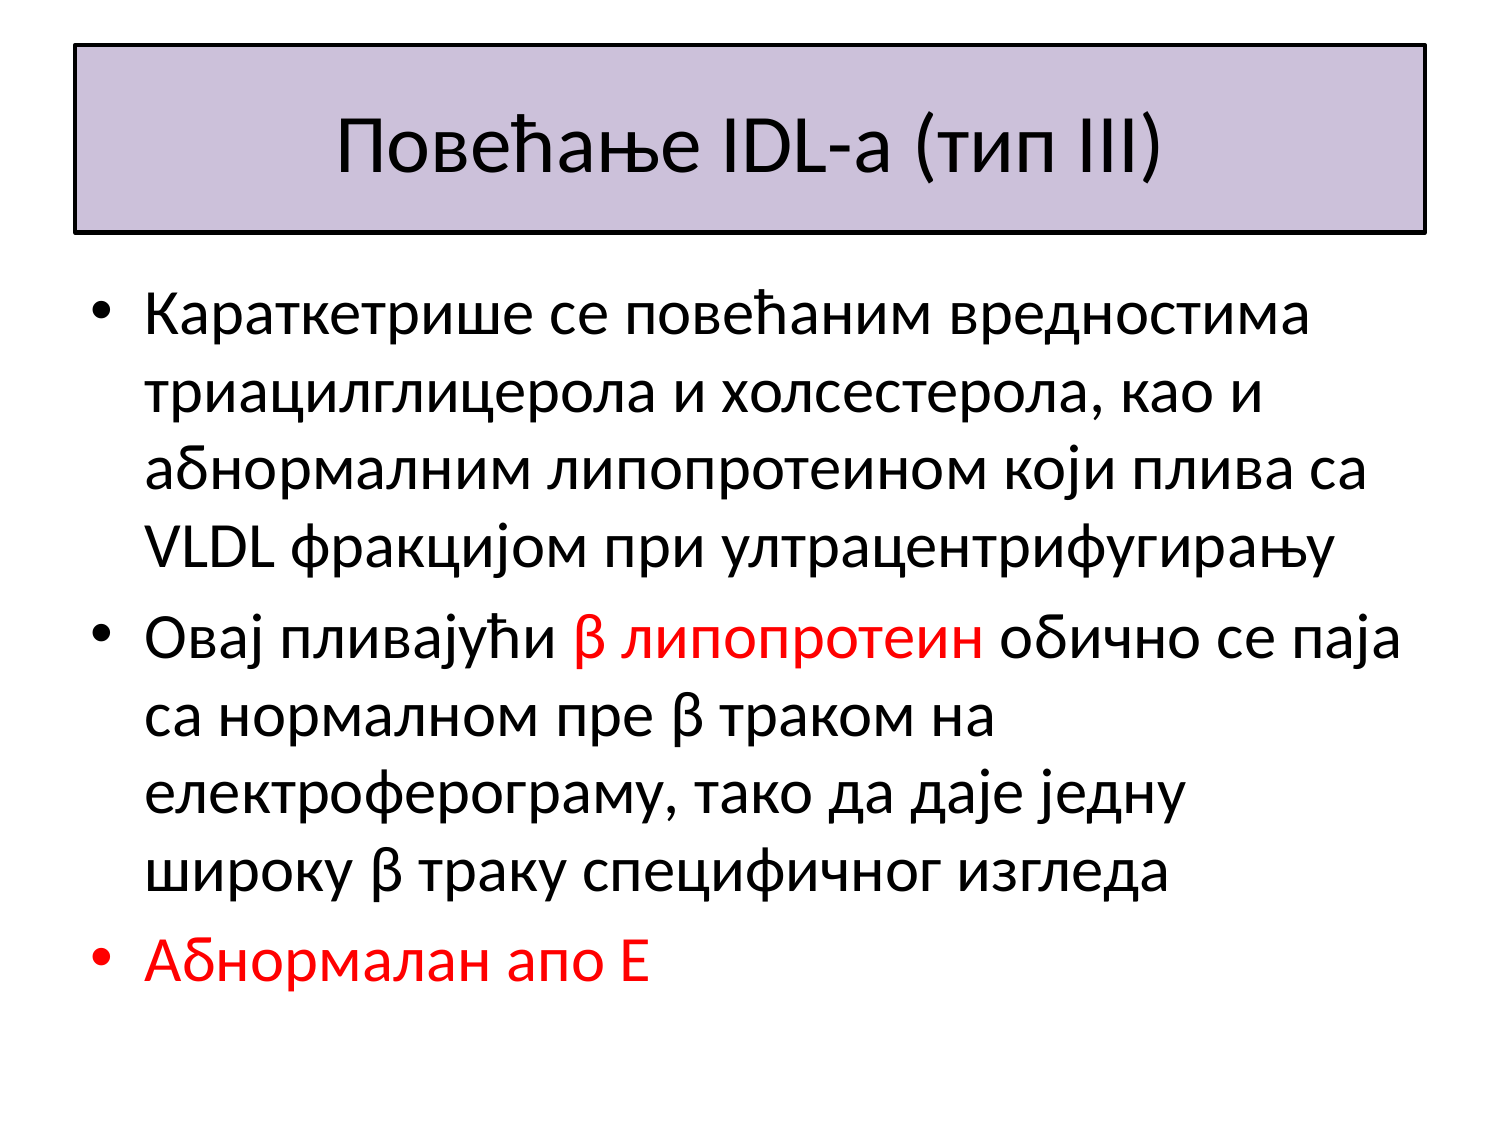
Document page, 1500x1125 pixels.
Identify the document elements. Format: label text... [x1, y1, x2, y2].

title Повећање IDL-a (тип III) [73, 43, 1427, 235]
list Караткетрише се повећаним вредностима триацилглицерола и холсестерола, као и абнормалним липопротеином који плива са VLDL фракцијом при ултрацентрифугирању Овај пливајући β липопротеин обично се паја са нормалном пре β траком на електроферограму, тако да даје једну широку β траку специфичног изгледа Абнормалан апо Е [75, 262, 1425, 1005]
